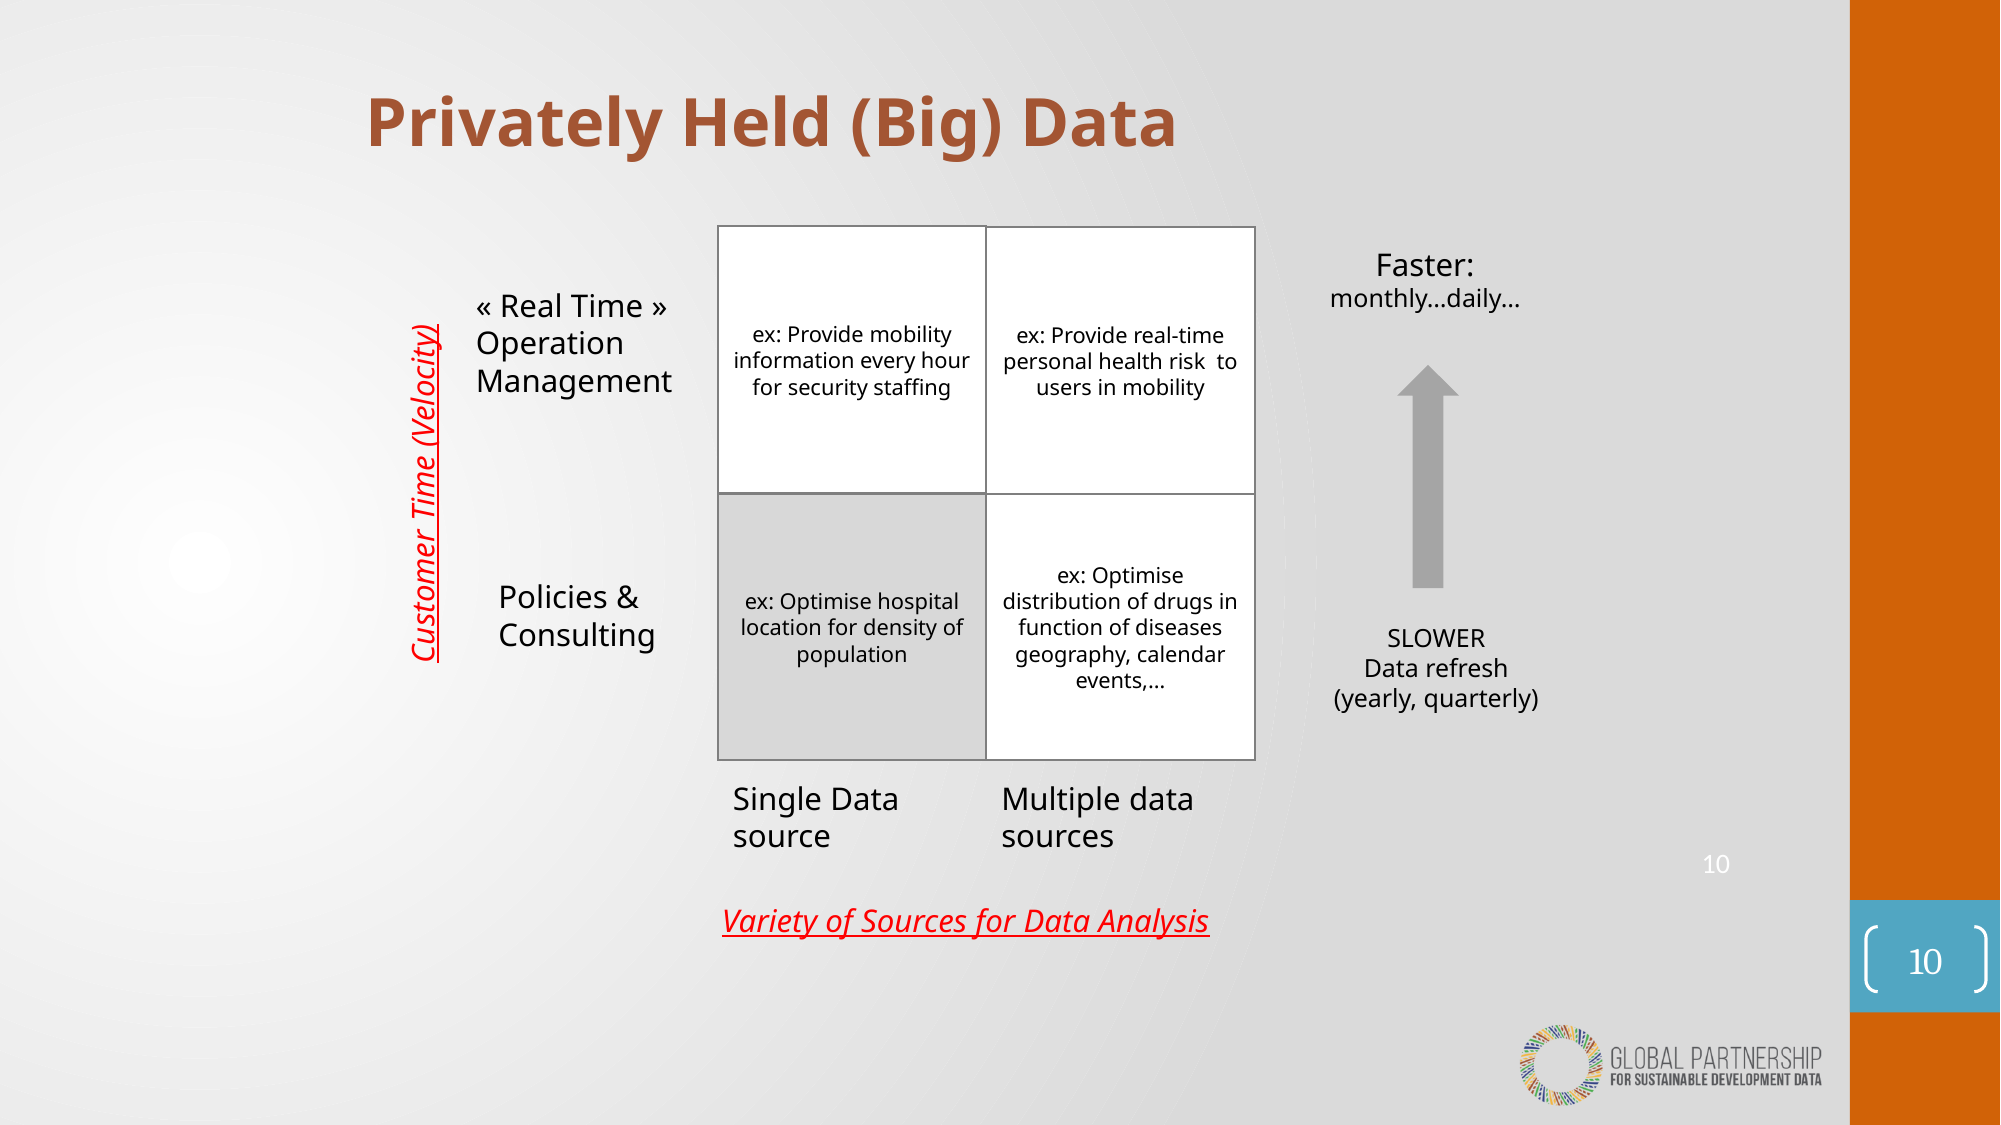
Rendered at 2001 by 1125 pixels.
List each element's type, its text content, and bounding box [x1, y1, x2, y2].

text_box 10 [1865, 926, 1987, 992]
text_box SLOWER Data refresh (yearly, quarterly) [1379, 615, 1567, 747]
picture [1518, 1023, 1823, 1107]
text_box [1397, 364, 1460, 589]
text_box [399, 225, 1369, 971]
text_box 10 [1684, 835, 1775, 885]
text_box Privately Held (Big) Data [350, 71, 1650, 168]
text_box Faster: monthly…daily… [1379, 237, 1554, 341]
